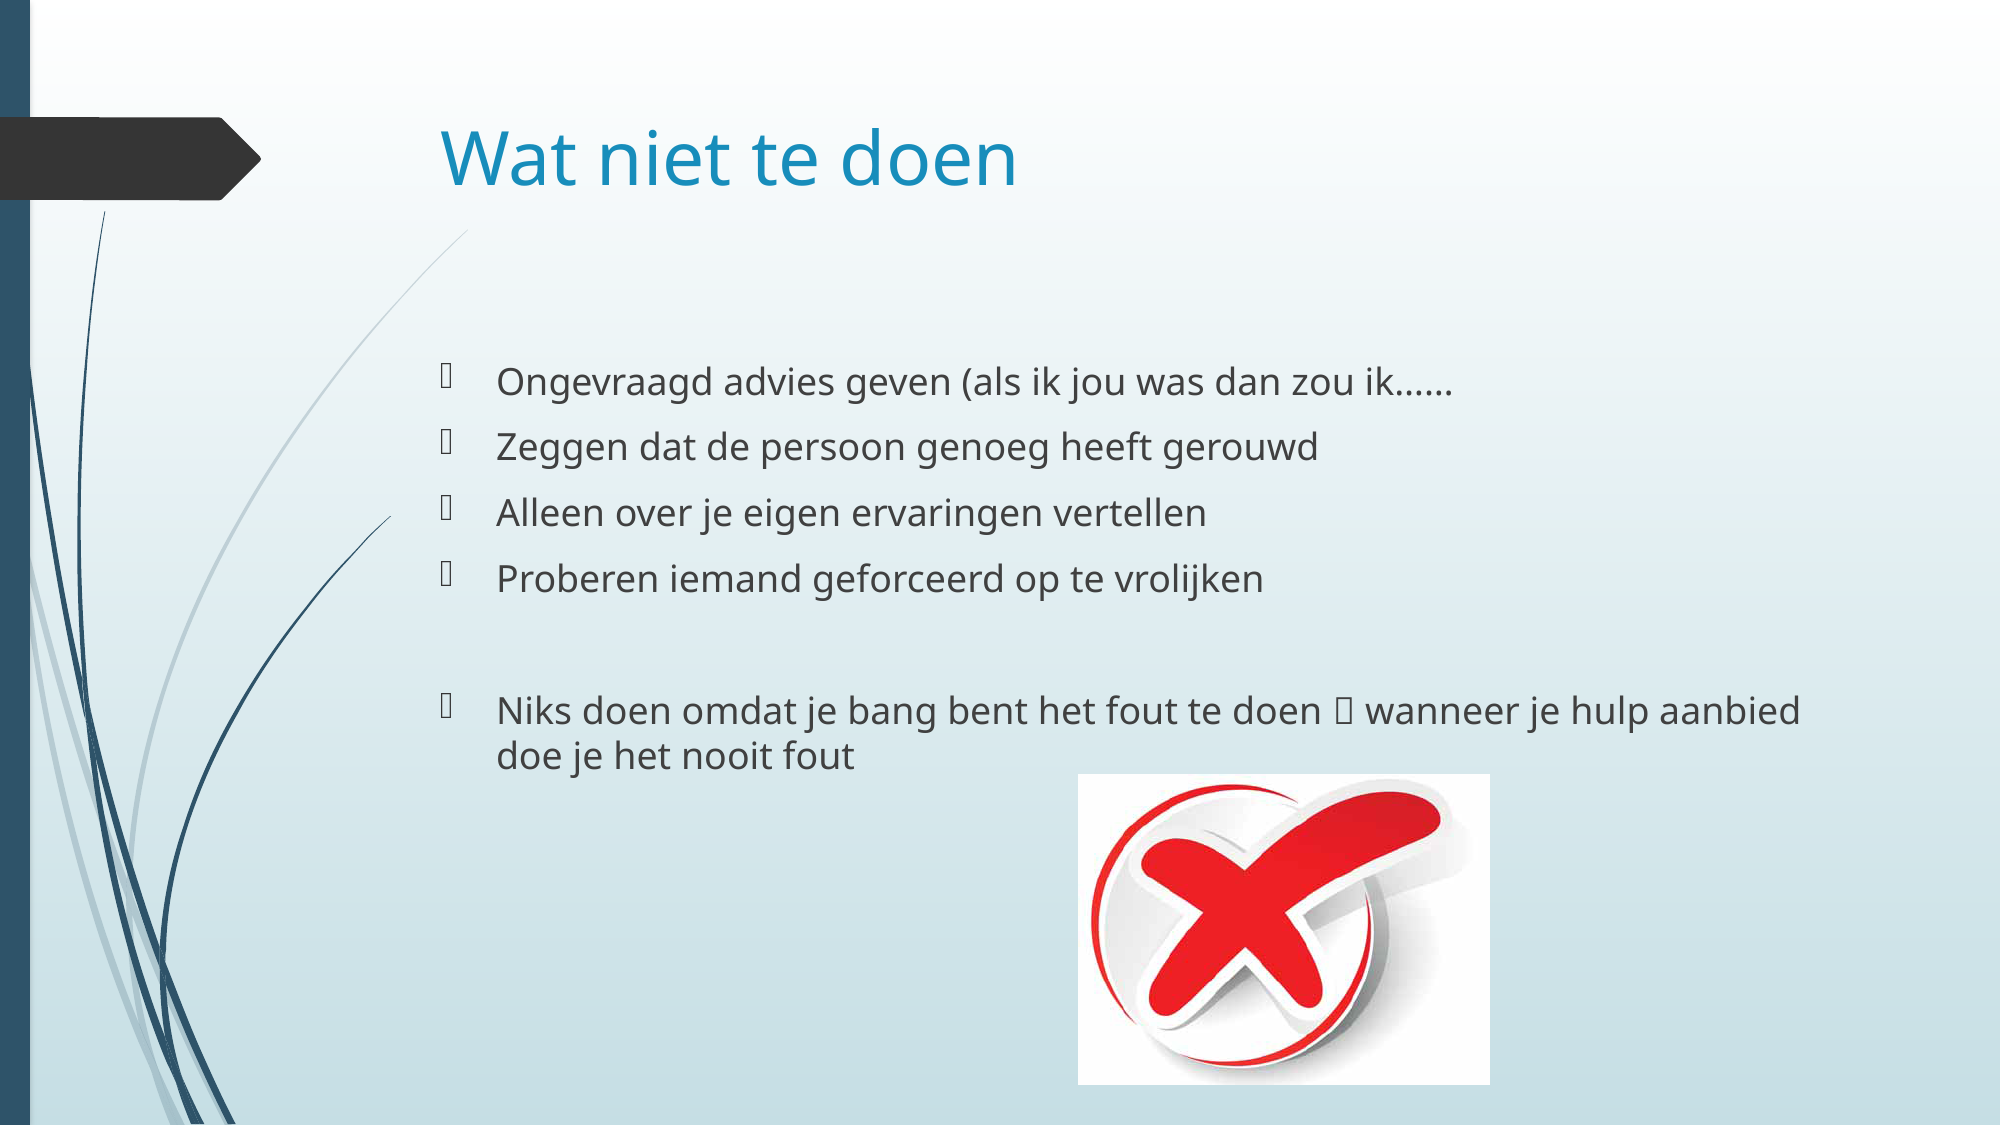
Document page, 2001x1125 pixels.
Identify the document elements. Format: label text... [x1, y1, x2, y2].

picture [1077, 774, 1490, 1085]
title Wat niet te doen [425, 102, 1888, 313]
list Ongevraagd advies geven (als ik jou was dan zou ik…… Zeggen dat de persoon genoeg heeft gerouwd Alleen over je eigen ervaringen vertellen Proberen iemand geforceerd op te vrolijken Niks doen omdat je bang bent het fout te doen  wanneer je hulp aanbied doe je het nooit fout [424, 350, 1888, 970]
